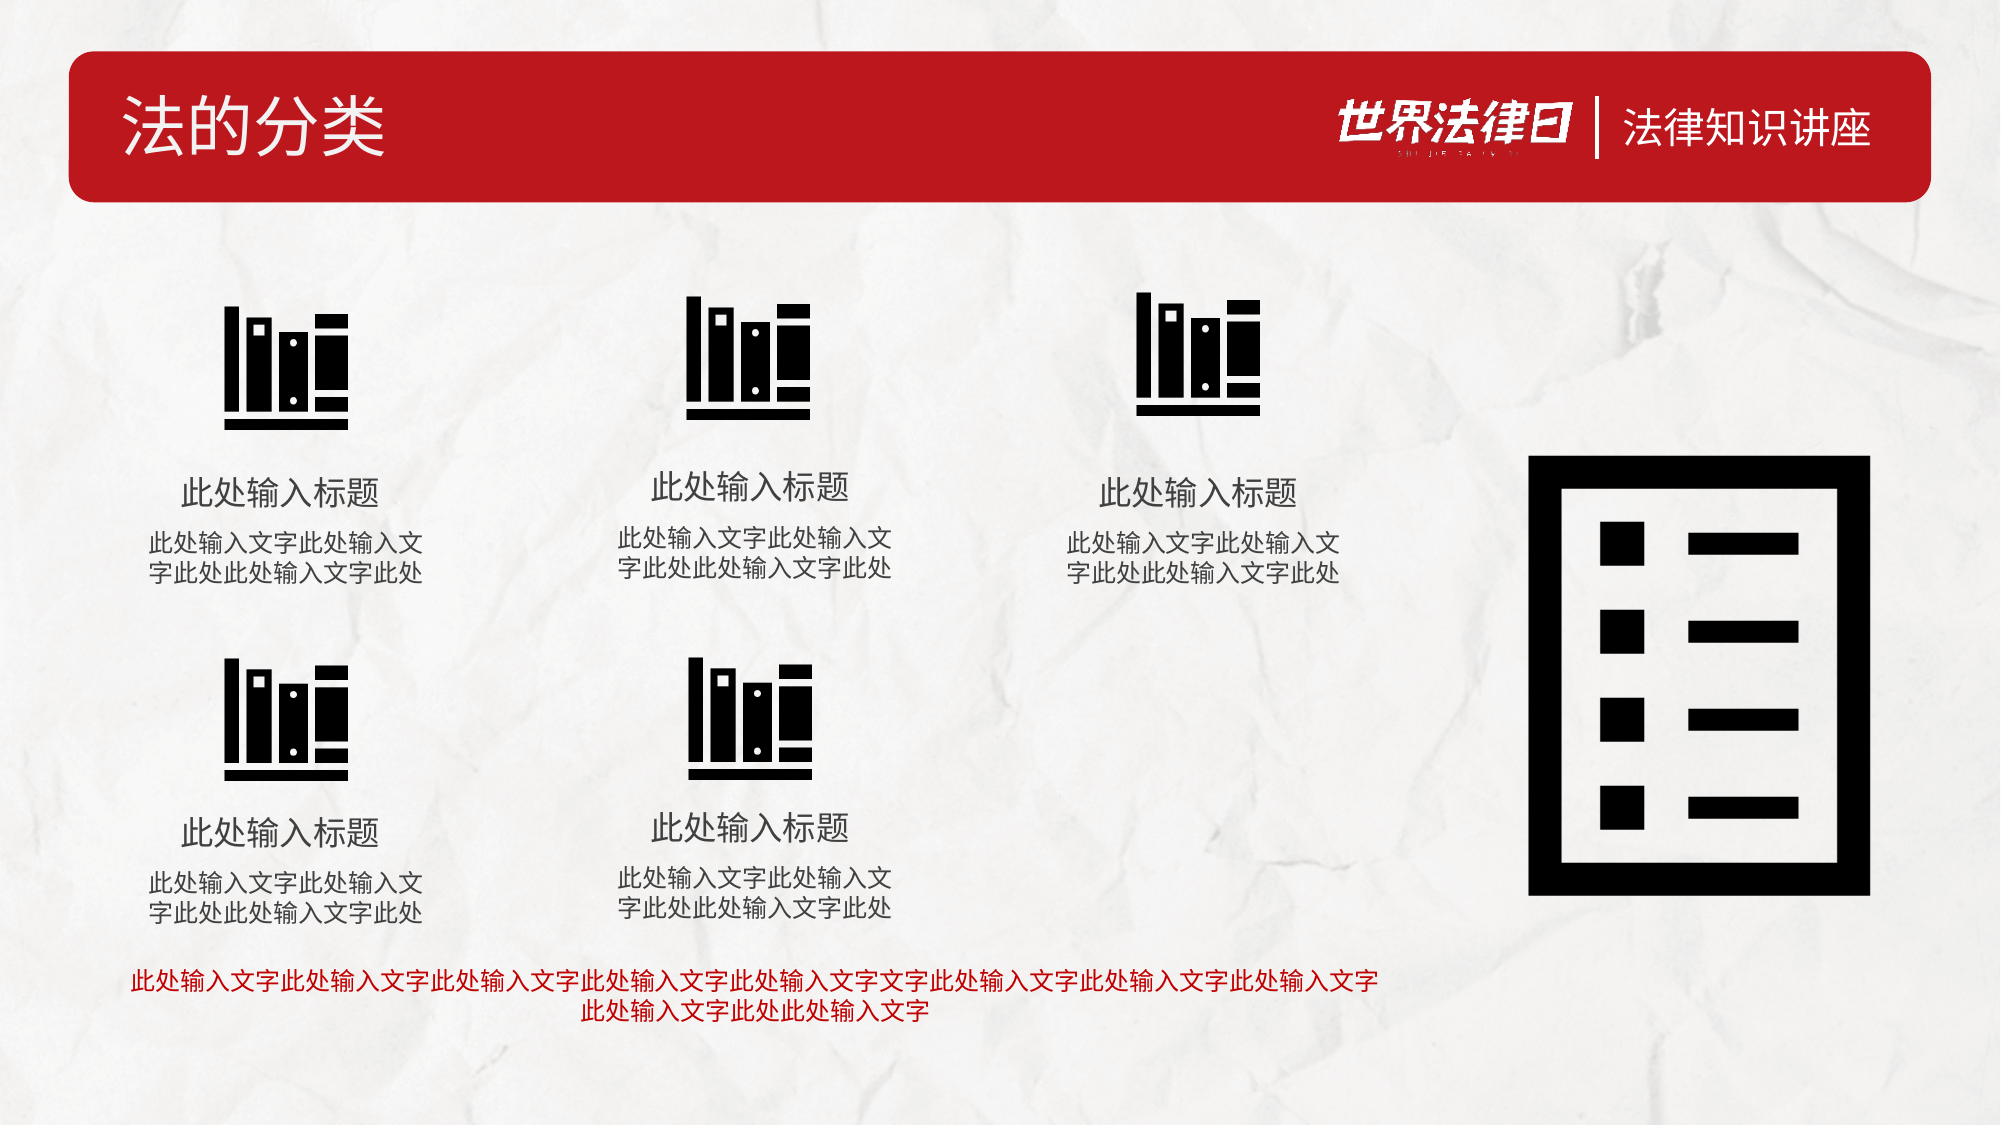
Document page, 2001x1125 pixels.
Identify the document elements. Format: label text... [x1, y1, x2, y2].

text_box 此处输入标题 [127, 804, 433, 860]
text_box 此处输入文字此处输入文字此处输入文字此处输入文字此处输入文字文字此处输入文字此处输入文字此处输入文字 此处输入文字此处此处输入文字 [92, 957, 1418, 1033]
picture [0, 0, 2001, 1125]
text_box 此处输入标题 [597, 459, 903, 514]
text_box 此处输入标题 [1045, 464, 1351, 520]
text_box 此处输入文字此处输入文字此处此处输入文字此处 [127, 520, 444, 625]
text_box 此处输入标题 [127, 464, 433, 520]
text_box 此处输入标题 [597, 799, 903, 854]
text_box 此处输入文字此处输入文字此处此处输入文字此处 [127, 860, 444, 965]
text_box 此处输入文字此处输入文字此处此处输入文字此处 [597, 855, 914, 960]
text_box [1338, 93, 1895, 160]
text_box 此处输入文字此处输入文字此处此处输入文字此处 [597, 514, 914, 620]
text_box 此处输入文字此处输入文字此处此处输入文字此处 [1045, 520, 1362, 626]
text_box 法的分类 [105, 77, 673, 173]
text_box [67, 50, 1933, 204]
